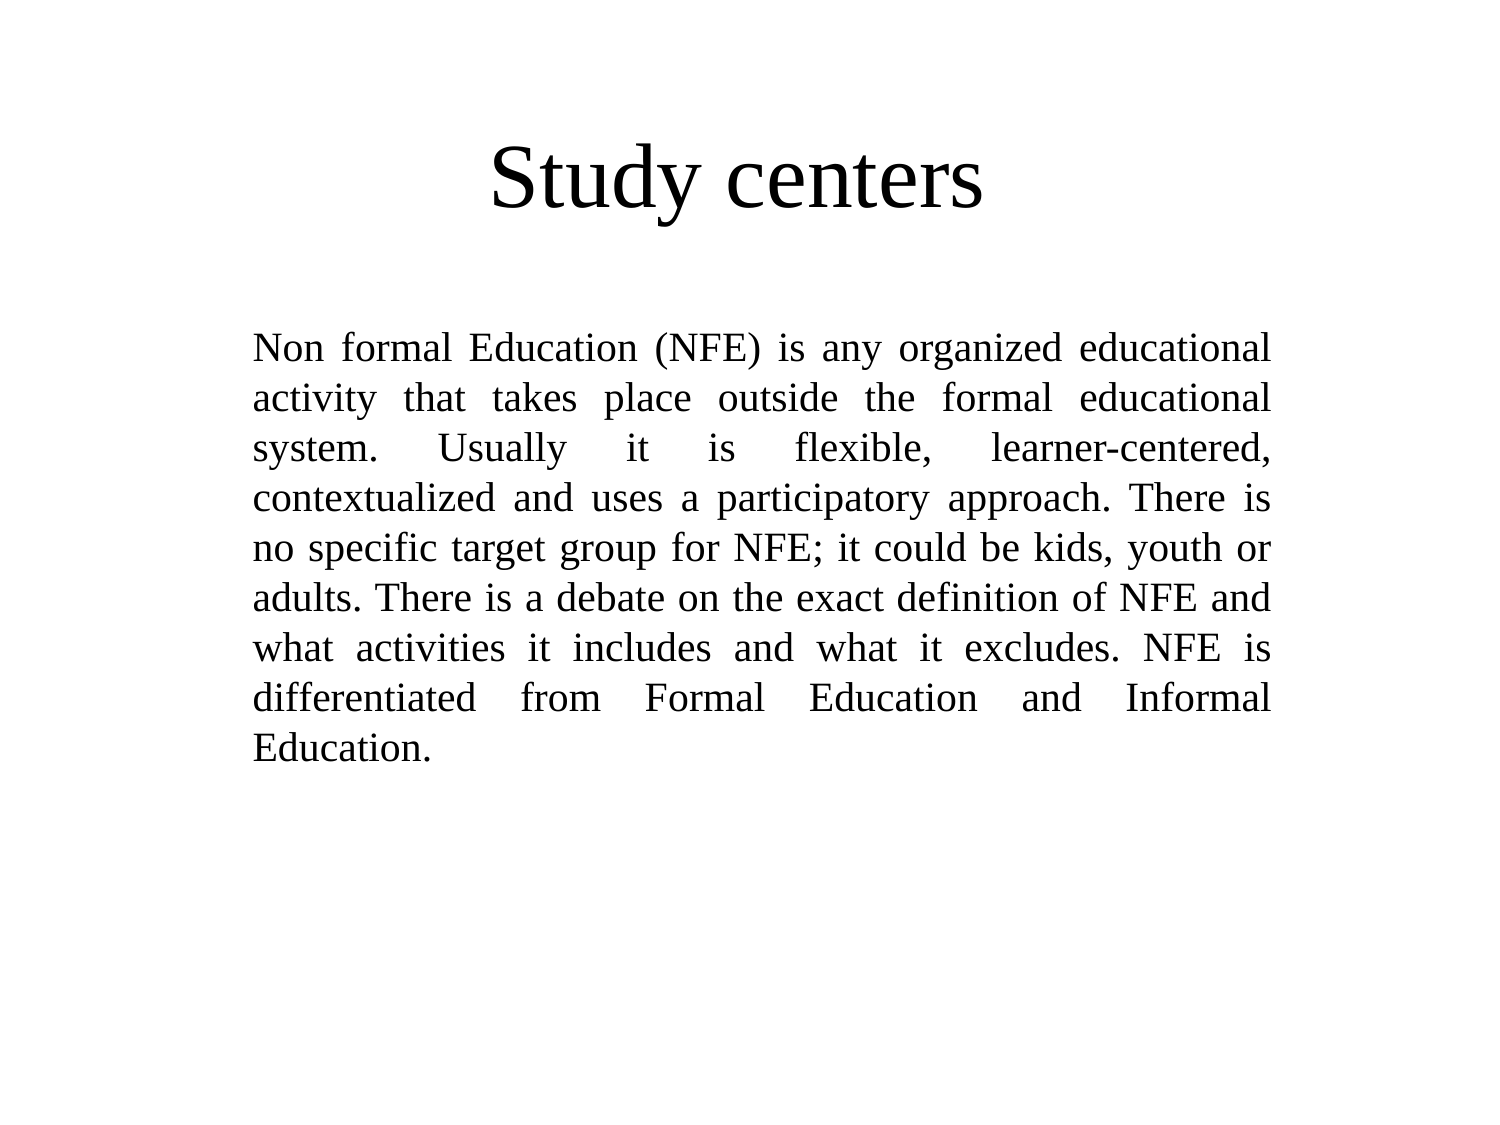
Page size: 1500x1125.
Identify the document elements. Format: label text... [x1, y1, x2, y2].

title Study centers [99, 50, 1375, 292]
subtitle Non formal Education (NFE) is any organized educational activity that takes place outside the formal educational system. Usually it is flexible, learner-centered, contextualized and uses a participatory approach. There is no specific target group for NFE; it could be kids, youth or adults. There is a debate on the exact definition of NFE and what activities it includes and what it excludes. NFE is differentiated from Formal Education and Informal Education. [237, 312, 1288, 938]
